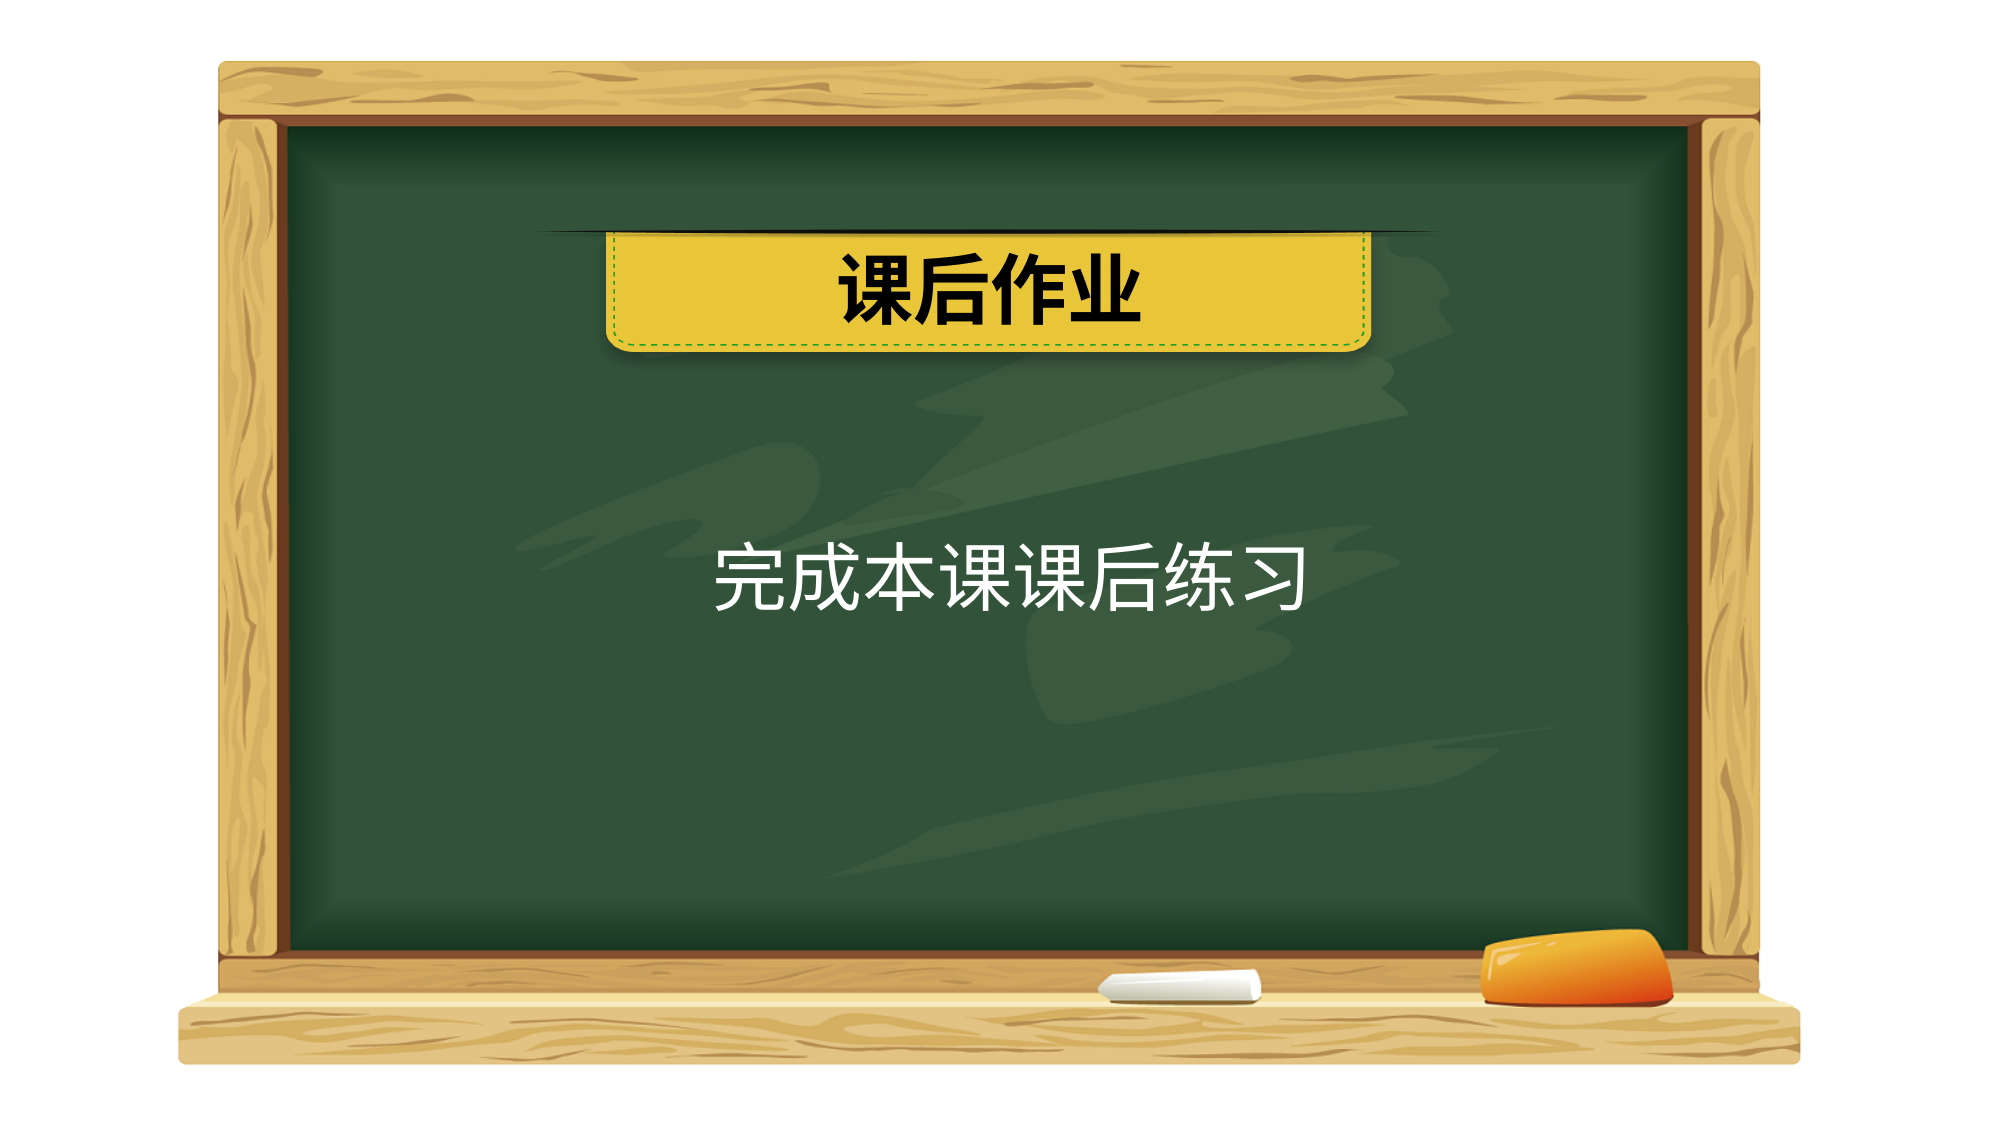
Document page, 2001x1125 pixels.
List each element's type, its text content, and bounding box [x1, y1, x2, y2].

picture [103, 52, 1876, 1092]
text_box 完成本课课后练习 [528, 523, 1497, 629]
